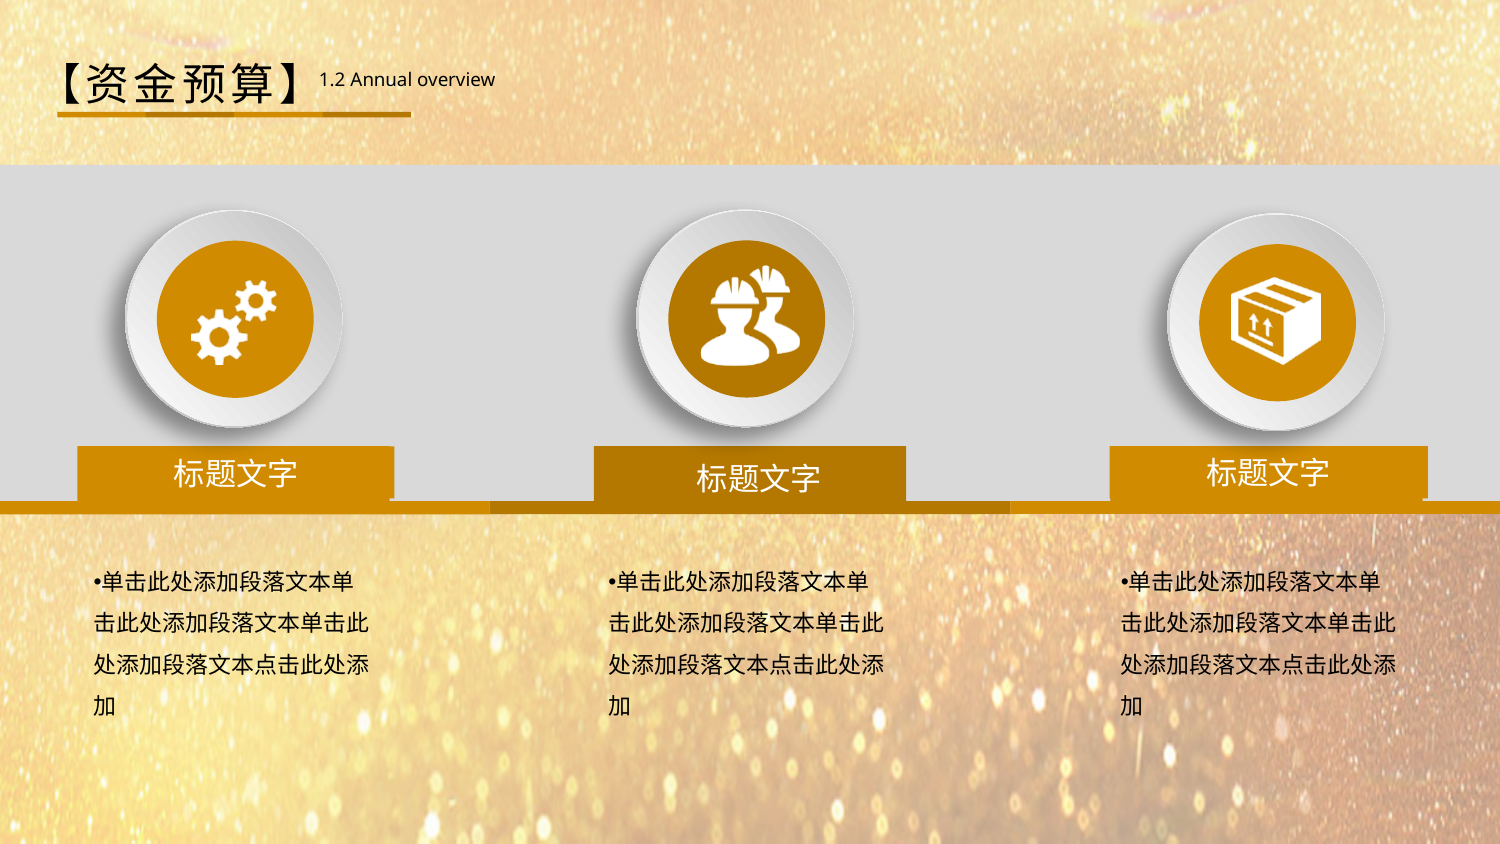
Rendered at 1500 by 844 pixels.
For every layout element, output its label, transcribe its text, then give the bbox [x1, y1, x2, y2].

text_box 单击此处添加段落文本单击此处添加段落文本单击此处添加段落文本点击此处添加 [82, 557, 389, 782]
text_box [124, 209, 1385, 432]
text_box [0, 445, 489, 515]
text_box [1010, 445, 1500, 515]
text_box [22, 22, 514, 118]
text_box [0, 163, 1500, 445]
text_box 单击此处添加段落文本单击此处添加段落文本单击此处添加段落文本点击此处添加 [596, 559, 903, 782]
text_box 单击此处添加段落文本单击此处添加段落文本单击此处添加段落文本点击此处添加 [1109, 558, 1416, 782]
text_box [489, 476, 1010, 515]
